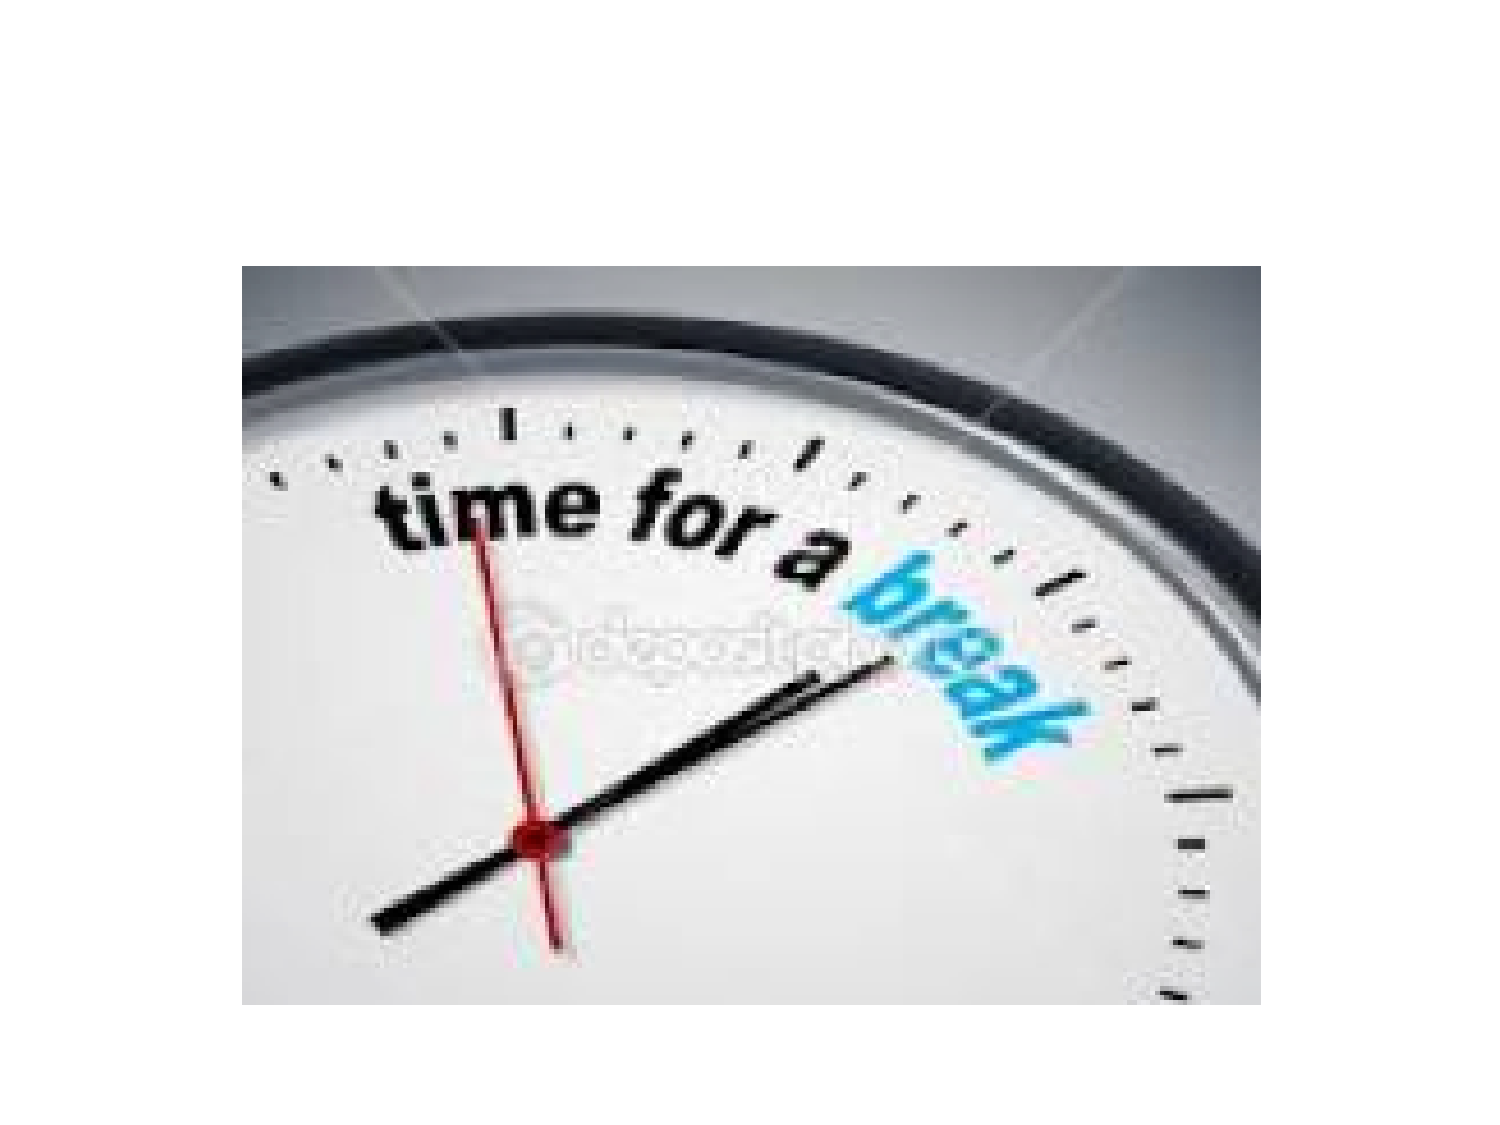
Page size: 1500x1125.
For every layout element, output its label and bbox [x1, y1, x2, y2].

list [74, 262, 1426, 1006]
